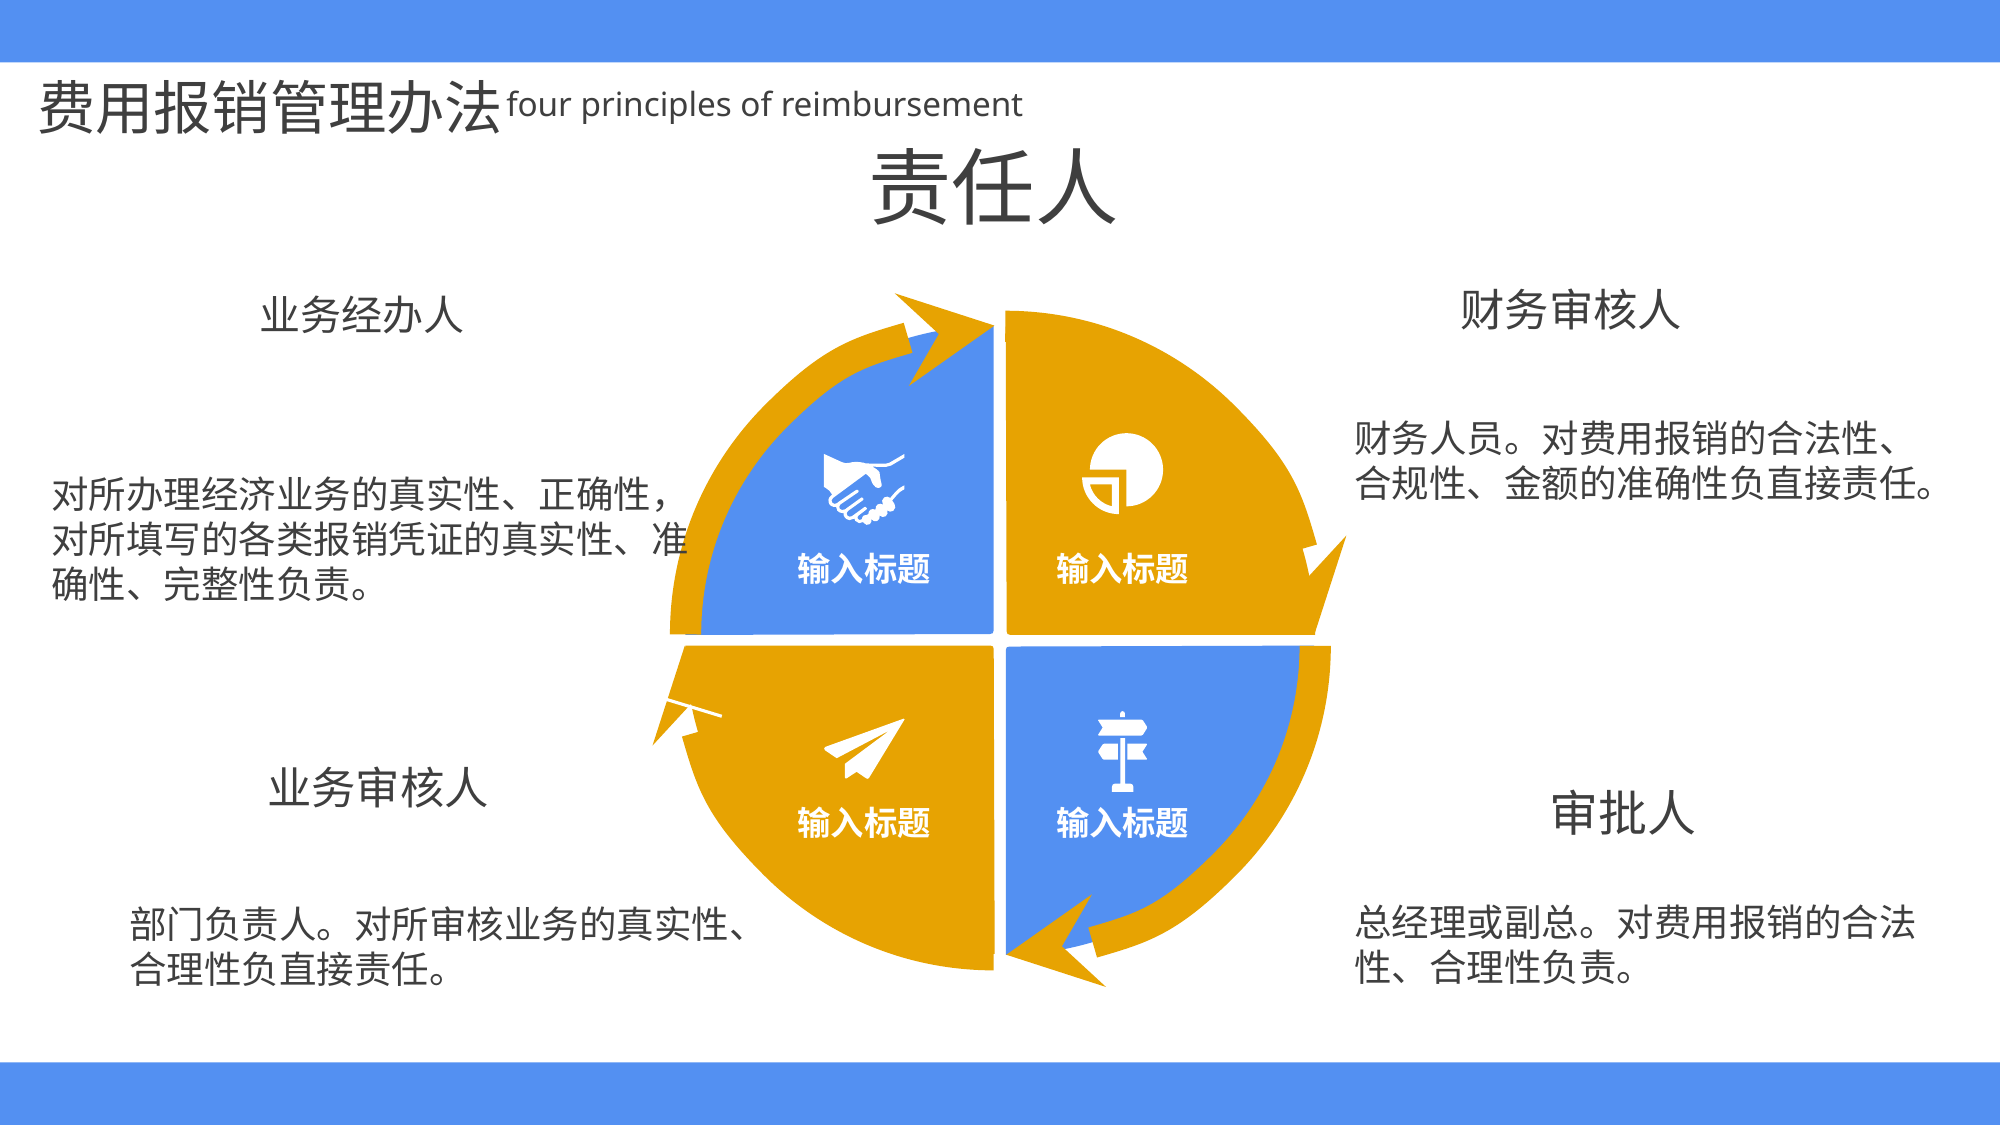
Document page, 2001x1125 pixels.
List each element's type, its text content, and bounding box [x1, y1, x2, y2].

text_box 部门负责人。对所审核业务的真实性、合理性负直接责任。 [114, 893, 778, 999]
text_box [823, 453, 905, 525]
text_box 业务经办人 [187, 262, 532, 367]
text_box [1070, 384, 1321, 636]
text_box [678, 645, 994, 955]
text_box 审批人 [1440, 760, 1807, 865]
text_box 输入标题 [782, 794, 946, 850]
text_box 对所办理经济业务的真实性、正确性，对所填写的各类报销凭证的真实性、准确性、完整性负责。 [36, 463, 707, 614]
text_box [1005, 392, 1312, 635]
text_box [685, 385, 929, 635]
text_box [687, 392, 994, 635]
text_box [1097, 711, 1148, 792]
text_box [685, 645, 995, 954]
text_box [824, 718, 905, 779]
text_box [1005, 645, 1315, 955]
text_box 业务审核人 [195, 734, 562, 839]
text_box 财务审核人 [1388, 257, 1755, 362]
text_box 财务人员。对费用报销的合法性、合规性、金额的准确性负直接责任。 [1339, 407, 1964, 513]
text_box 责任人 [364, 0, 1624, 394]
text_box [1006, 645, 1316, 961]
text_box 输入标题 [1040, 540, 1205, 596]
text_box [1082, 433, 1164, 515]
text_box 总经理或副总。对费用报销的合法性、合理性负责。 [1339, 891, 1964, 997]
text_box 输入标题 [782, 540, 946, 596]
text_box 输入标题 [1040, 794, 1205, 850]
